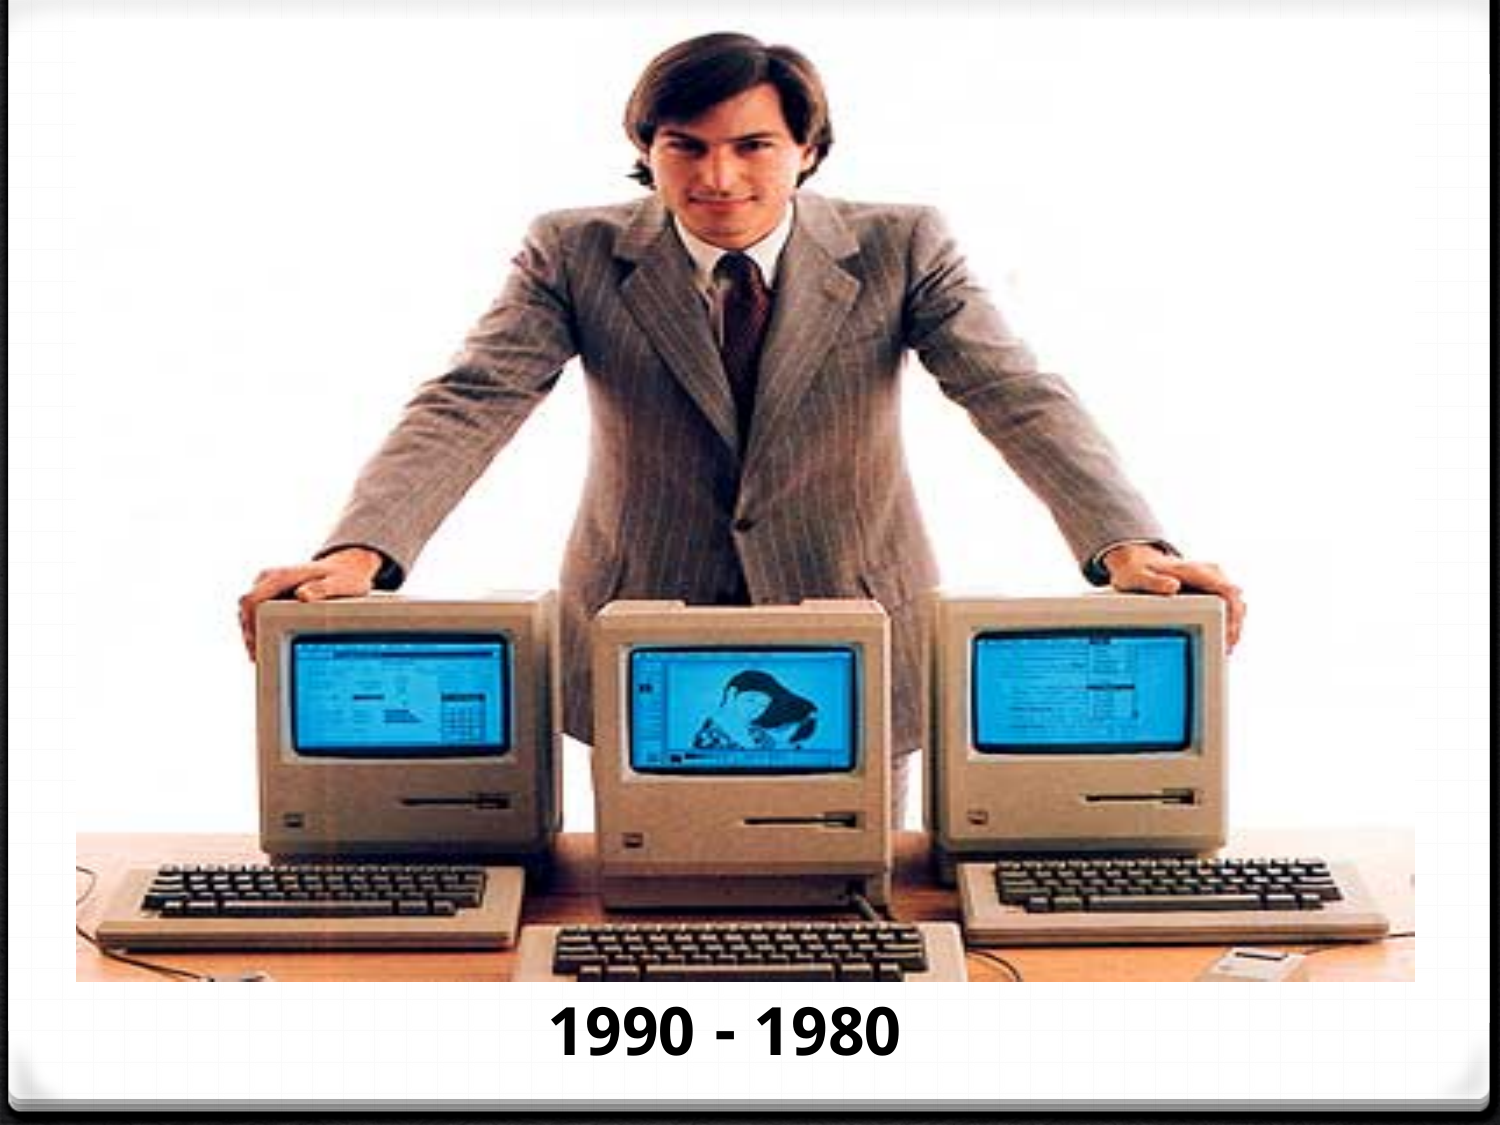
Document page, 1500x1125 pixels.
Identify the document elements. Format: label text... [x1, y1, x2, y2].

picture [0, 0, 1500, 1125]
text_box 1980 - 1990 [466, 991, 951, 1077]
